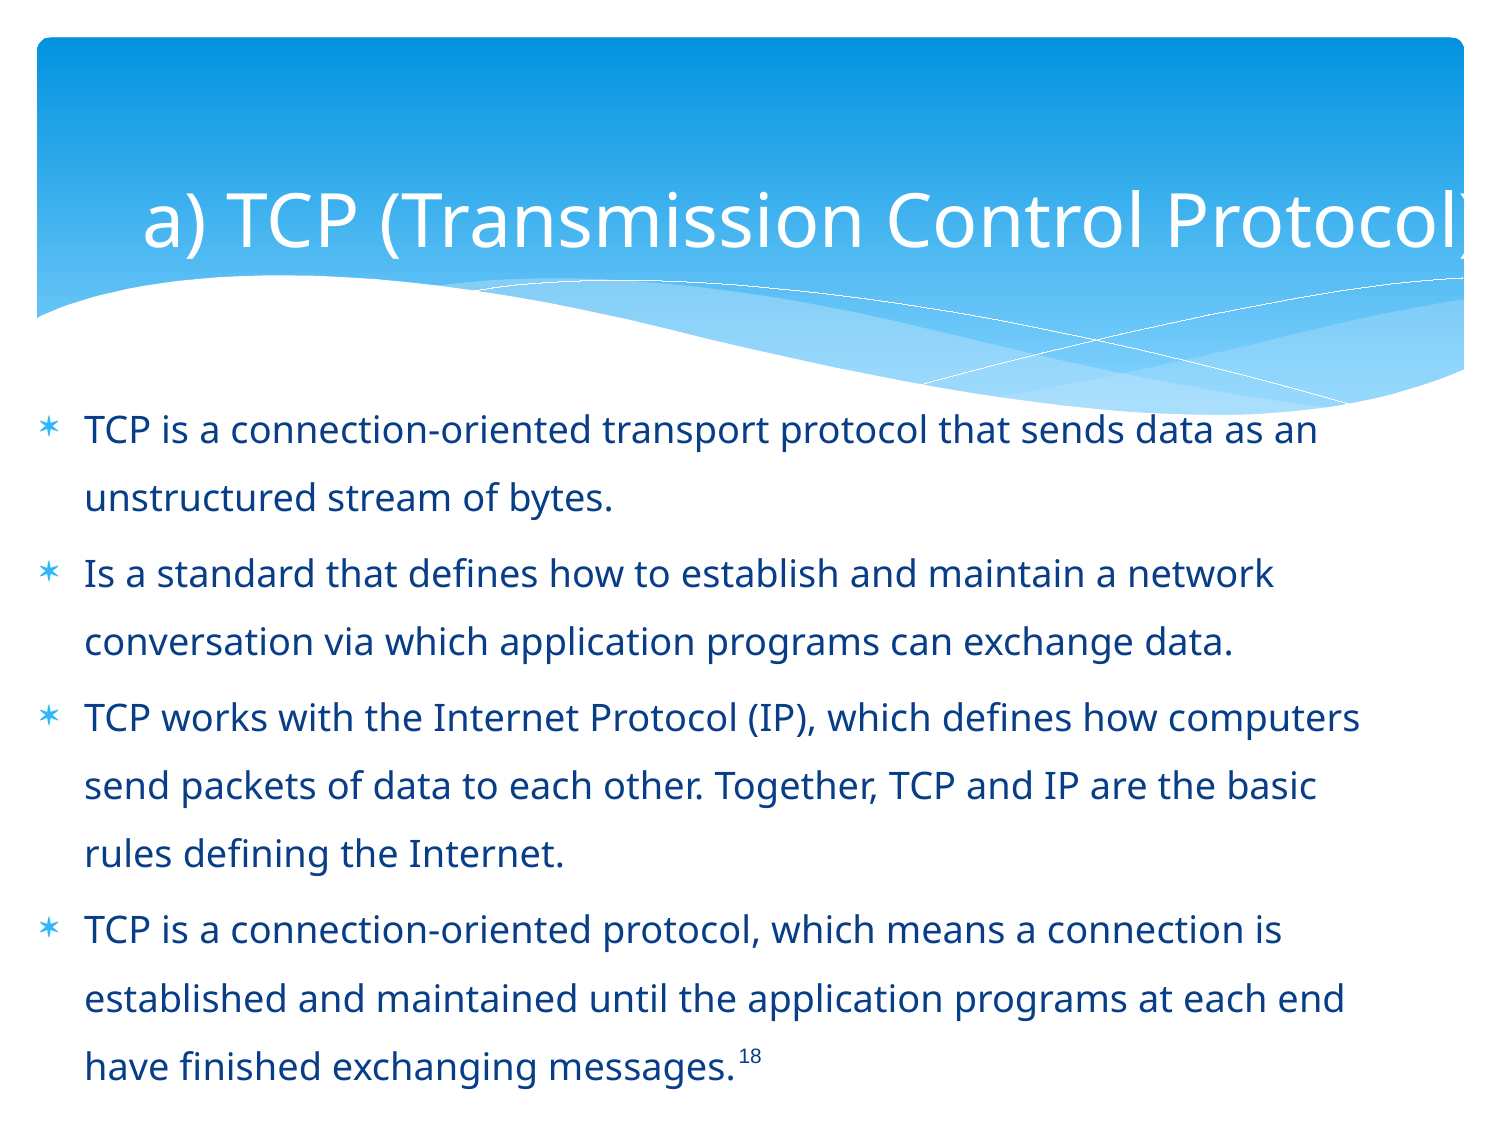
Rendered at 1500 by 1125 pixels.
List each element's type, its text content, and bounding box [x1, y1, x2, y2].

title a) TCP (Transmission Control Protocol) [62, 137, 1500, 298]
slide_number 18 [654, 1025, 846, 1086]
list TCP is a connection-oriented transport protocol that sends data as an unstructured stream of bytes. Is a standard that defines how to establish and maintain a network conversation via which application programs can exchange data. TCP works with the Internet Protocol (IP), which defines how computers send packets of data to each other. Together, TCP and IP are the basic rules defining the Internet. TCP is a connection-oriented protocol, which means a connection is established and maintained until the application programs at each end have finished exchanging messages. [24, 375, 1425, 1100]
